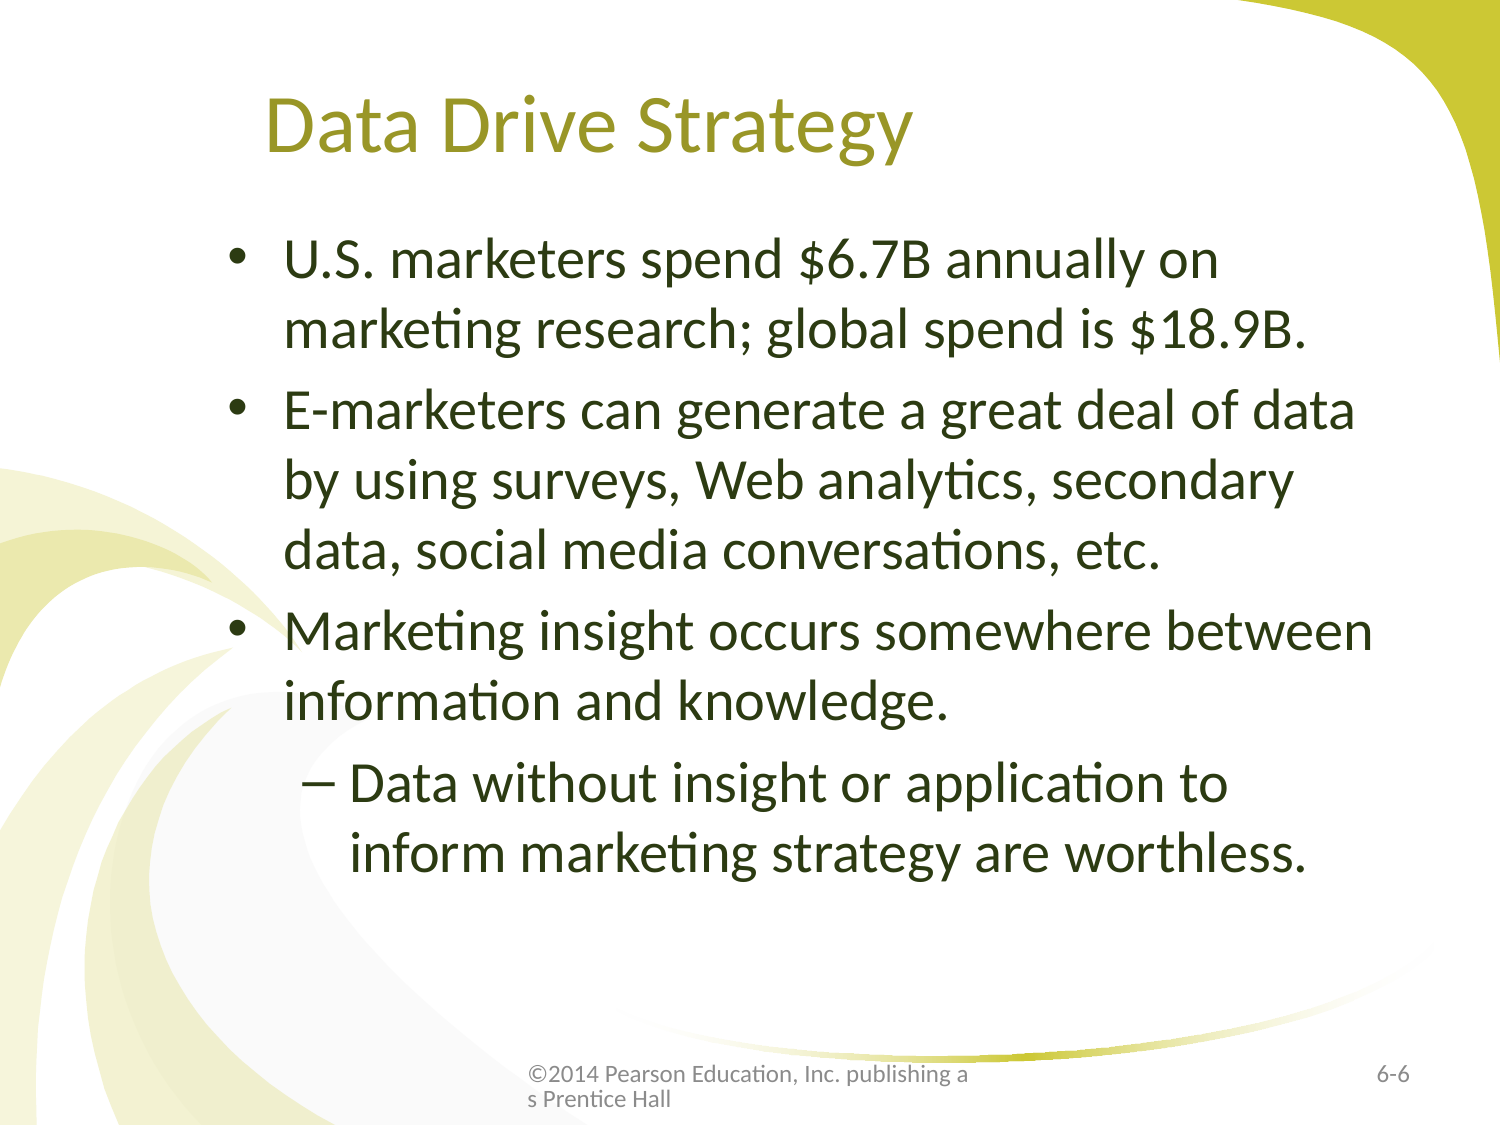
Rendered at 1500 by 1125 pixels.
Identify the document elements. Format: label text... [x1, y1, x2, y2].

title Data Drive Strategy [249, 37, 1438, 200]
footer ©2014 Pearson Education, Inc. publishing as Prentice Hall [512, 1042, 988, 1103]
list U.S. marketers spend $6.7B annually on marketing research; global spend is $18.9B. E-marketers can generate a great deal of data by using surveys, Web analytics, secondary data, social media conversations, etc. Marketing insight occurs somewhere between information and knowledge. Data without insight or application to inform marketing strategy are worthless. [212, 212, 1400, 1000]
slide_number 6-6 [1074, 1042, 1425, 1103]
